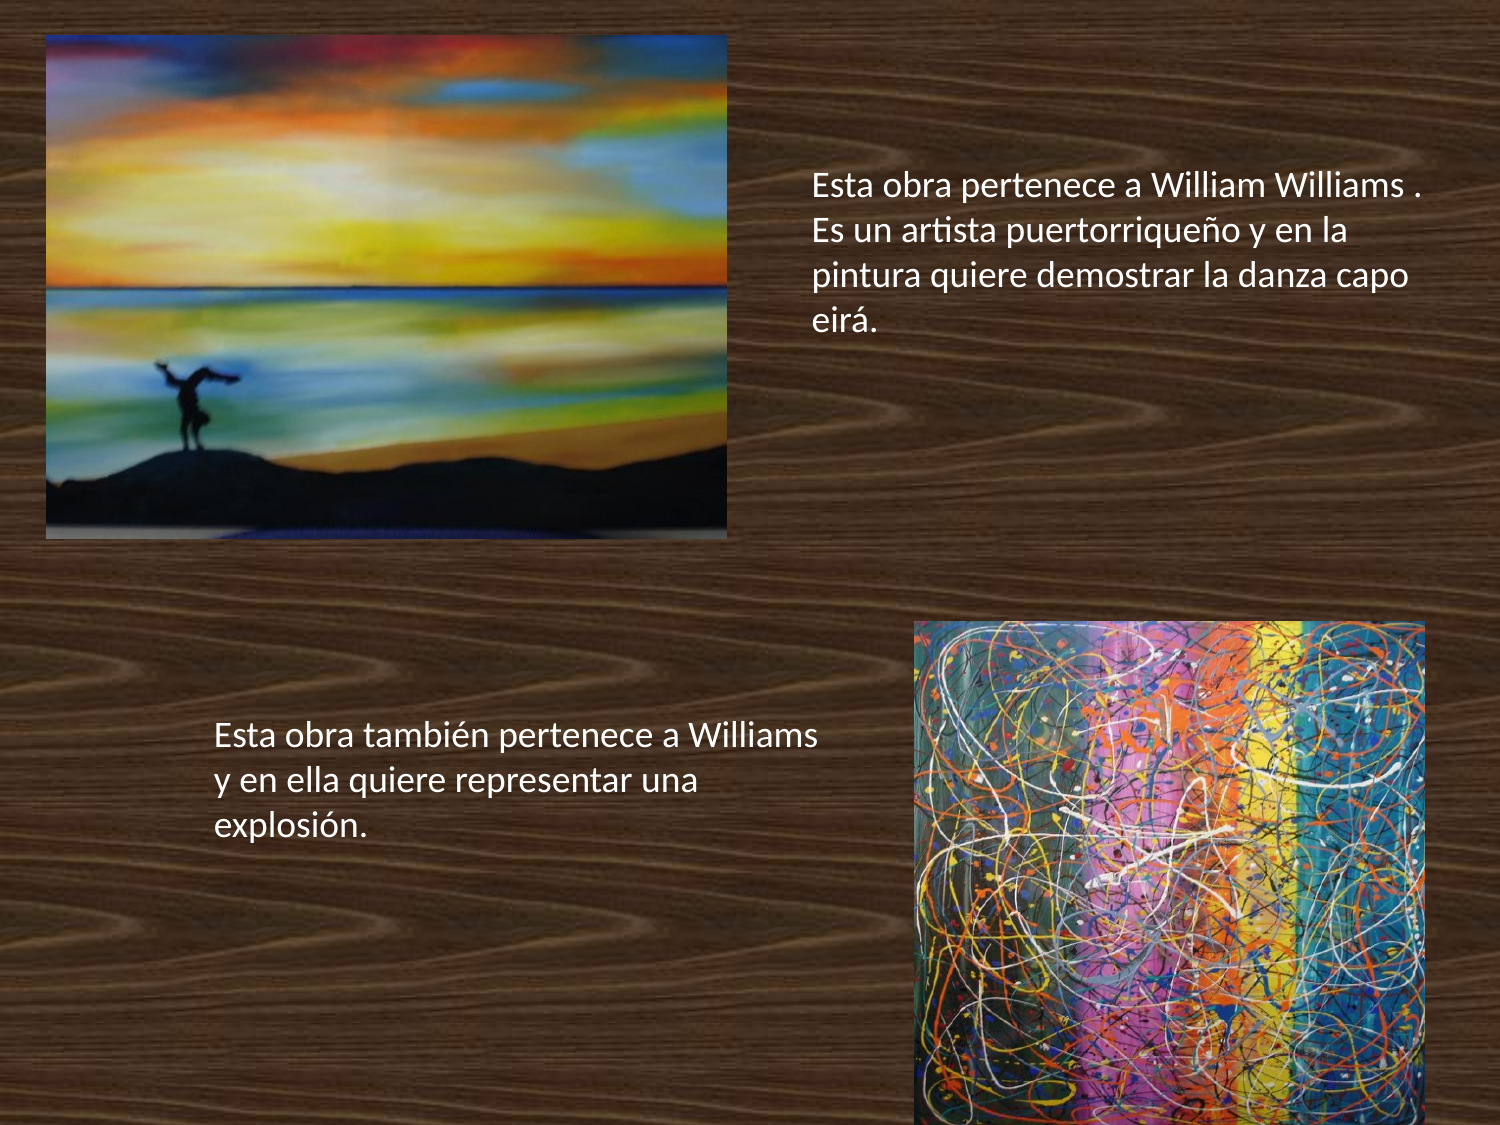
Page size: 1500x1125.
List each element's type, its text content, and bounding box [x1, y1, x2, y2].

text_box Esta obra pertenece a William Williams . Es un artista puertorriqueño y en la pintura quiere demostrar la danza capo eirá. [796, 152, 1442, 348]
text_box Esta obra también pertenece a Williams y en ella quiere representar una explosión. [199, 703, 844, 898]
picture [0, 0, 1500, 1125]
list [46, 34, 727, 540]
